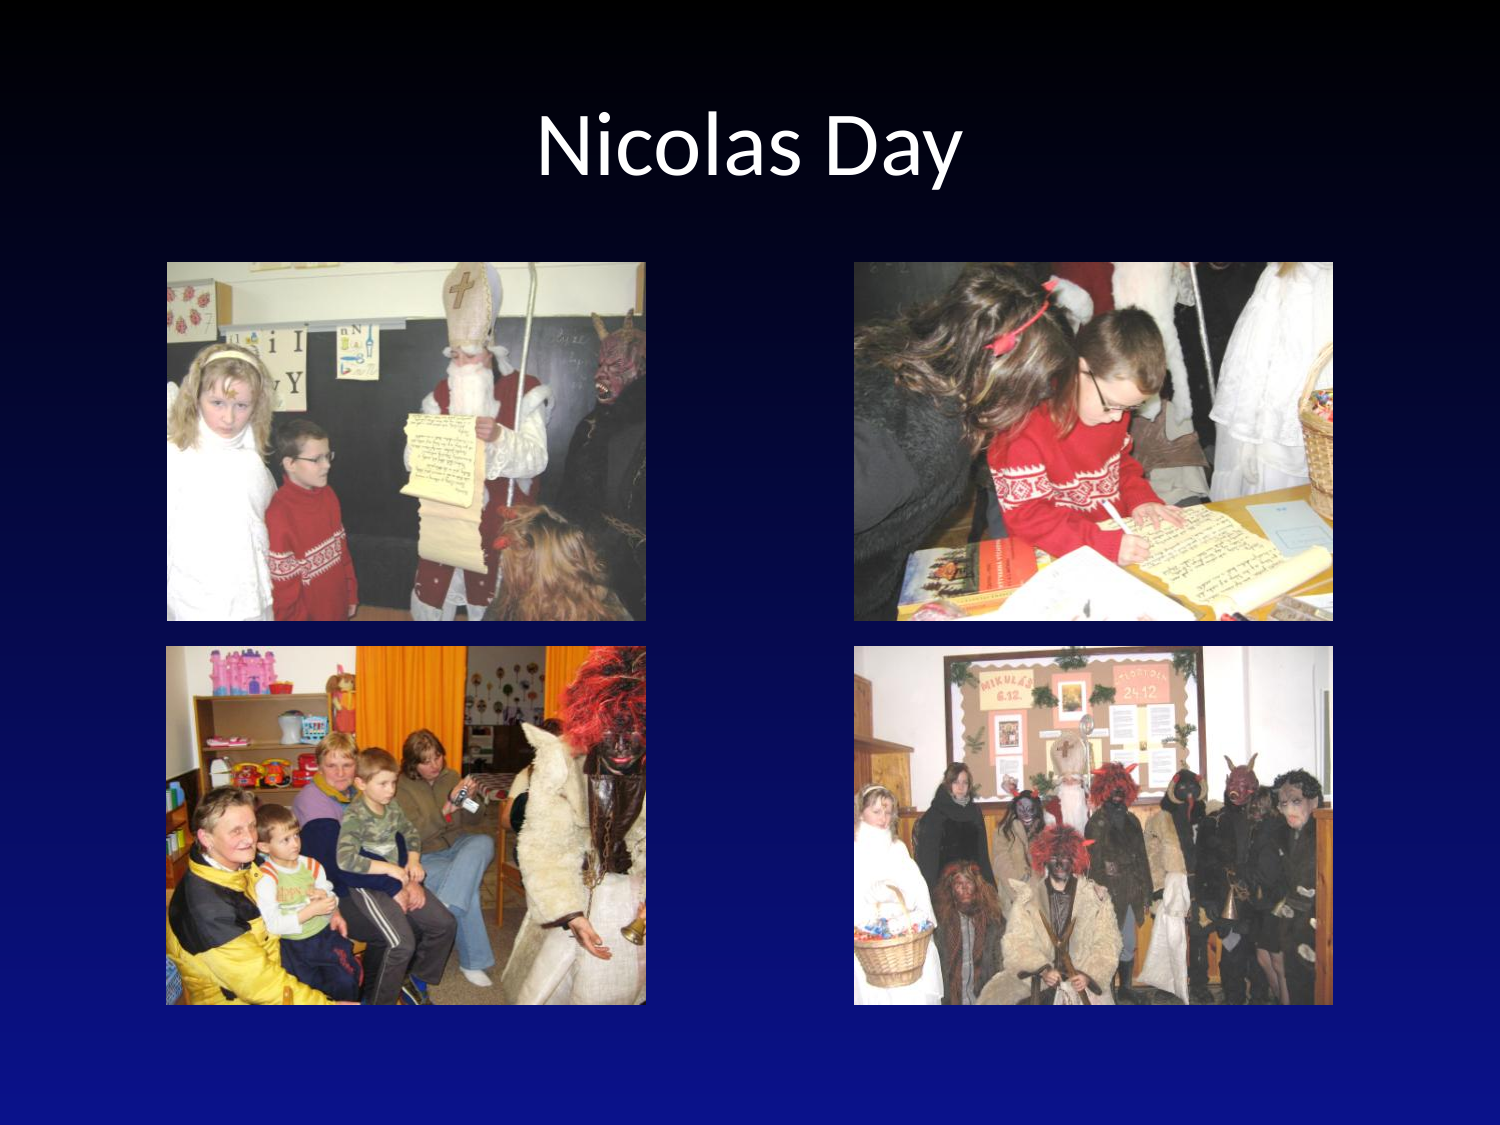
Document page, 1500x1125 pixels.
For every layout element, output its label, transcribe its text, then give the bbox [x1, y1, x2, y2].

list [166, 262, 646, 622]
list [854, 645, 1334, 1006]
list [166, 645, 646, 1006]
title Nicolas Day [74, 44, 1426, 233]
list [854, 262, 1333, 622]
